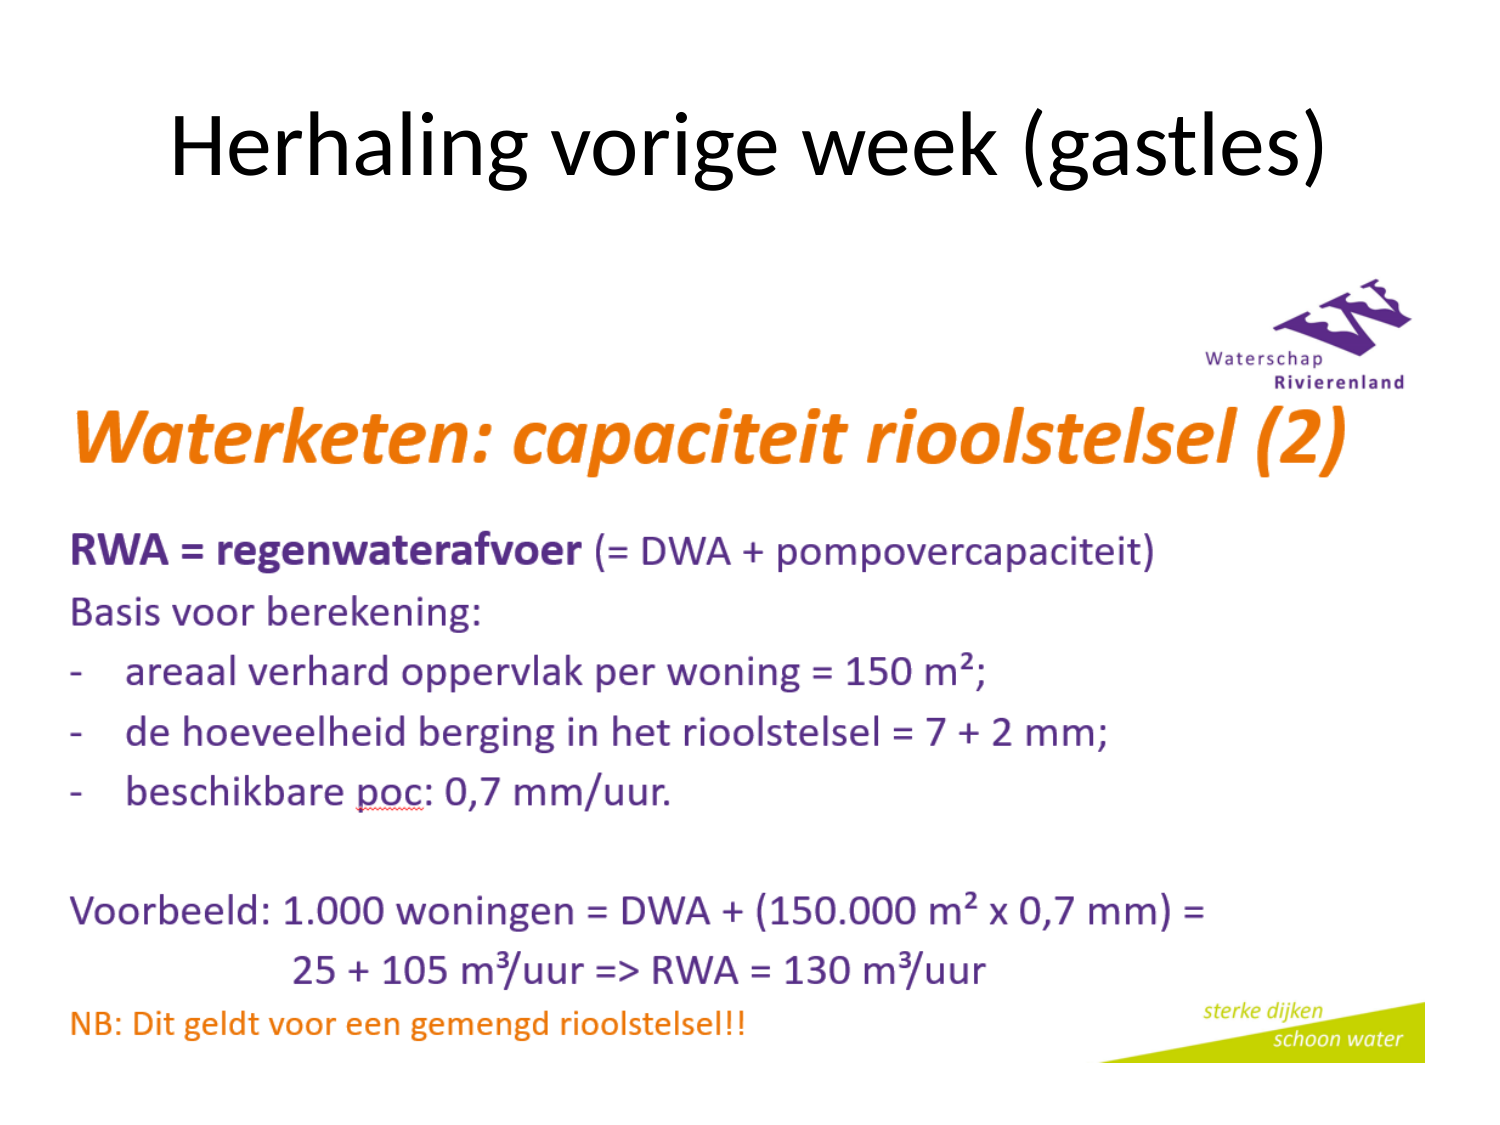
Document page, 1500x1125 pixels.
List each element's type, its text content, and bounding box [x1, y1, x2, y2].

title Herhaling vorige week (gastles) [75, 45, 1425, 233]
picture [41, 259, 1426, 1064]
